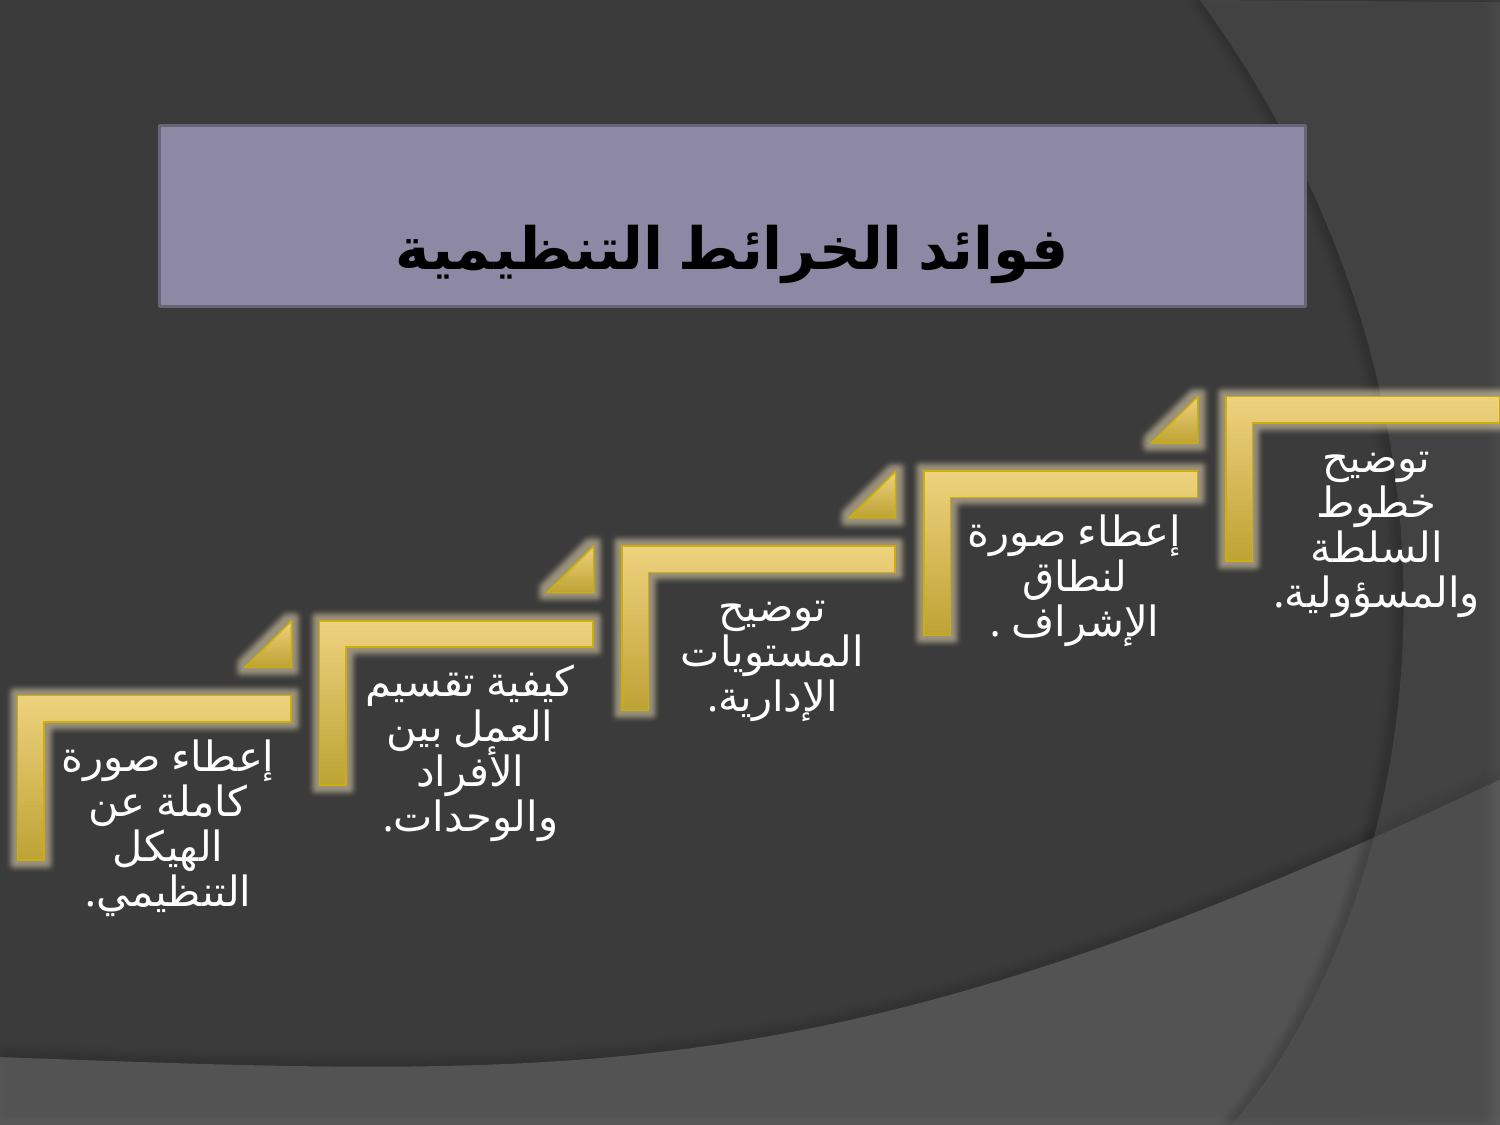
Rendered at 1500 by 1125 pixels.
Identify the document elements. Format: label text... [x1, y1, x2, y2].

title فوائد الخرائط التنظيمية [158, 124, 1307, 245]
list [17, 253, 1500, 1083]
